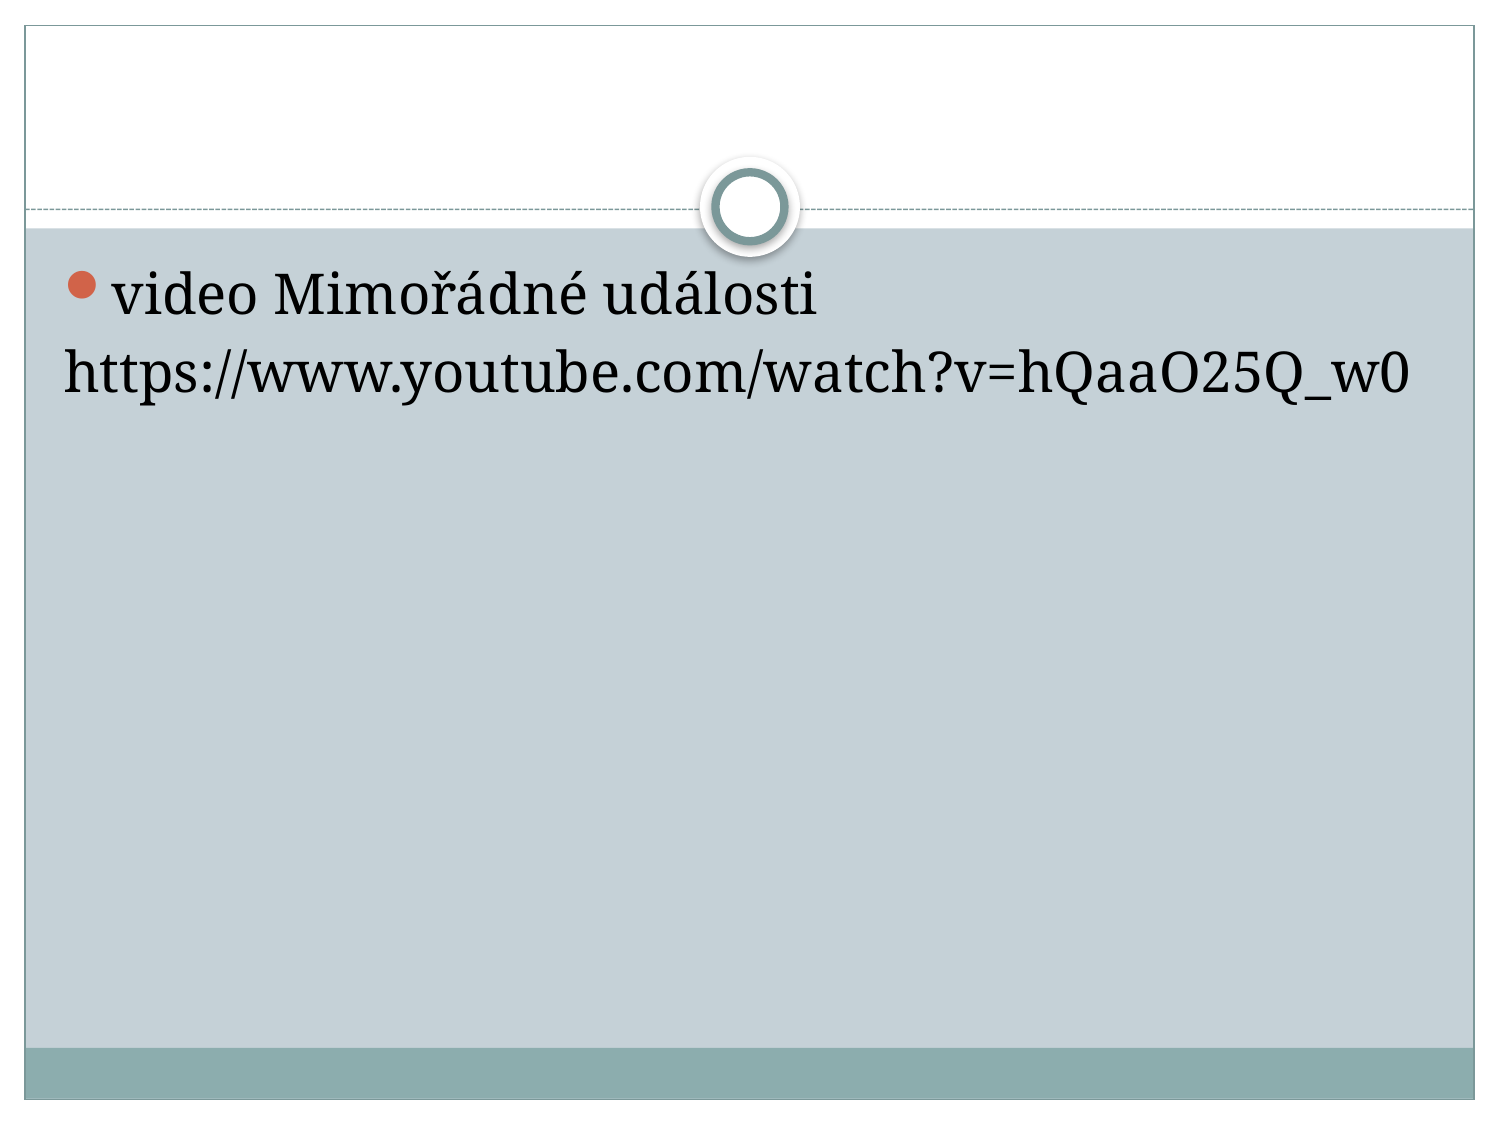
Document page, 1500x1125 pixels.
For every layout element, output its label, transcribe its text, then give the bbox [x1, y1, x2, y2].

list video Mimořádné události https://www.youtube.com/watch?v=hQaaO25Q_w0 [49, 250, 1445, 1001]
